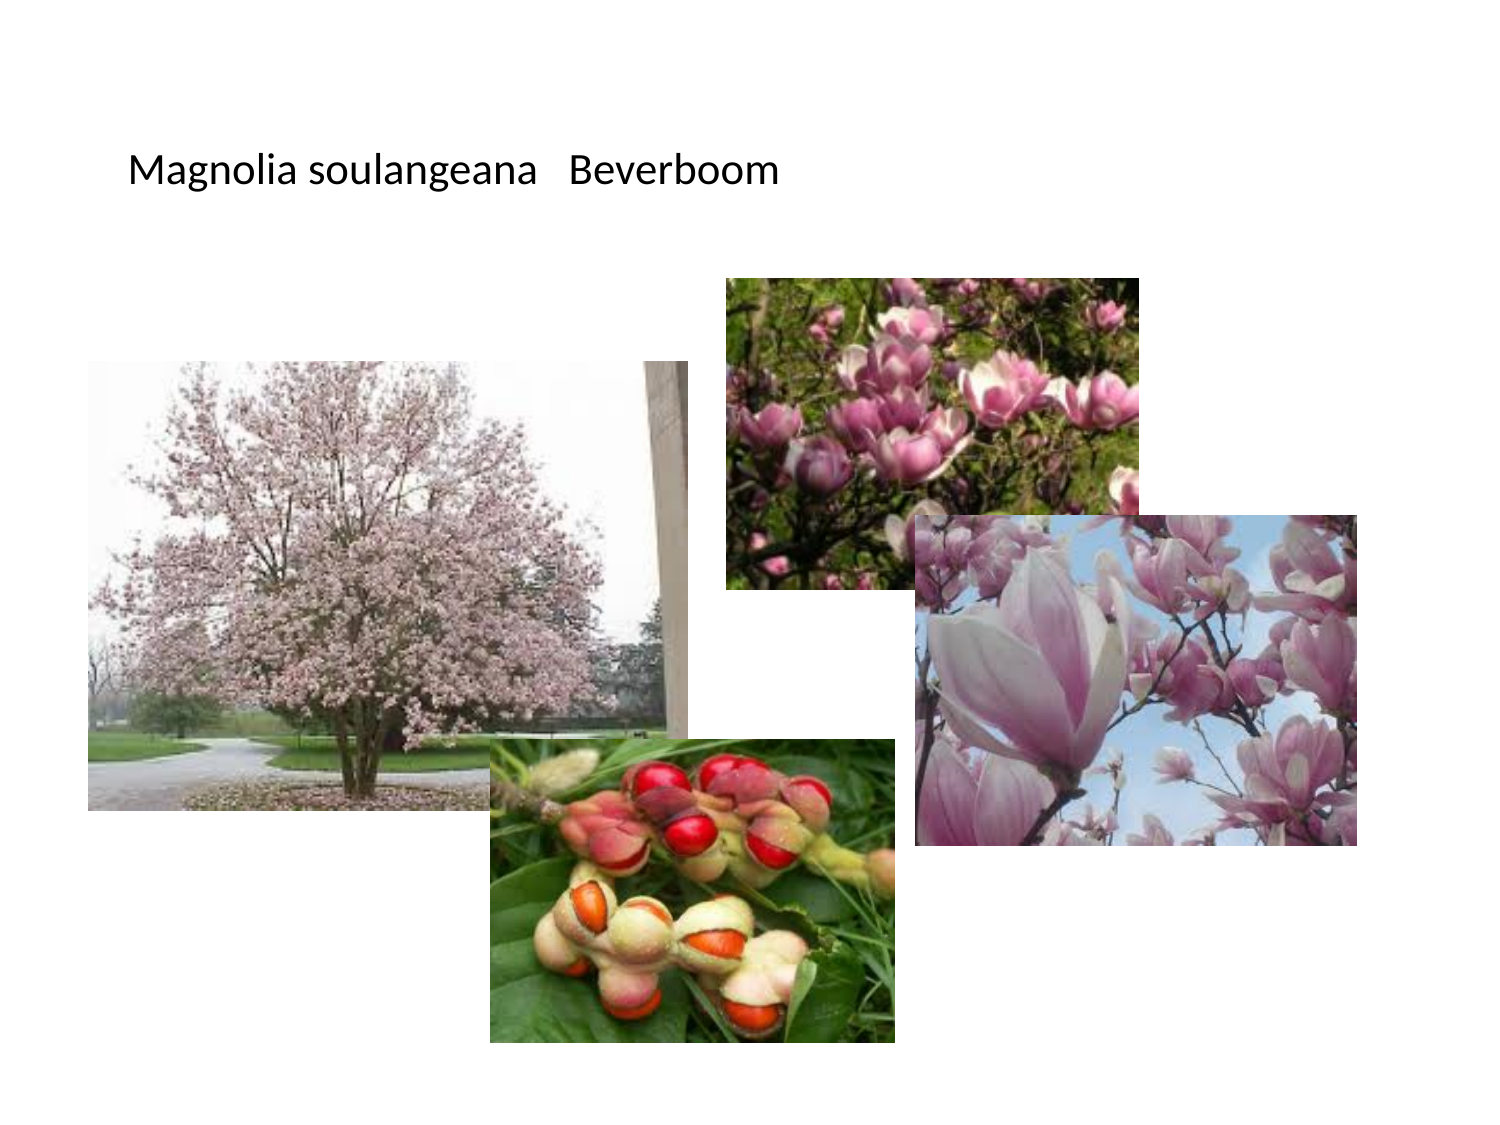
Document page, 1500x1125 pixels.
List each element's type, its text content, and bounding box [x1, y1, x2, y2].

picture [88, 361, 896, 1044]
picture [726, 278, 1358, 847]
title Magnolia soulangeana Beverboom [112, 78, 1388, 256]
